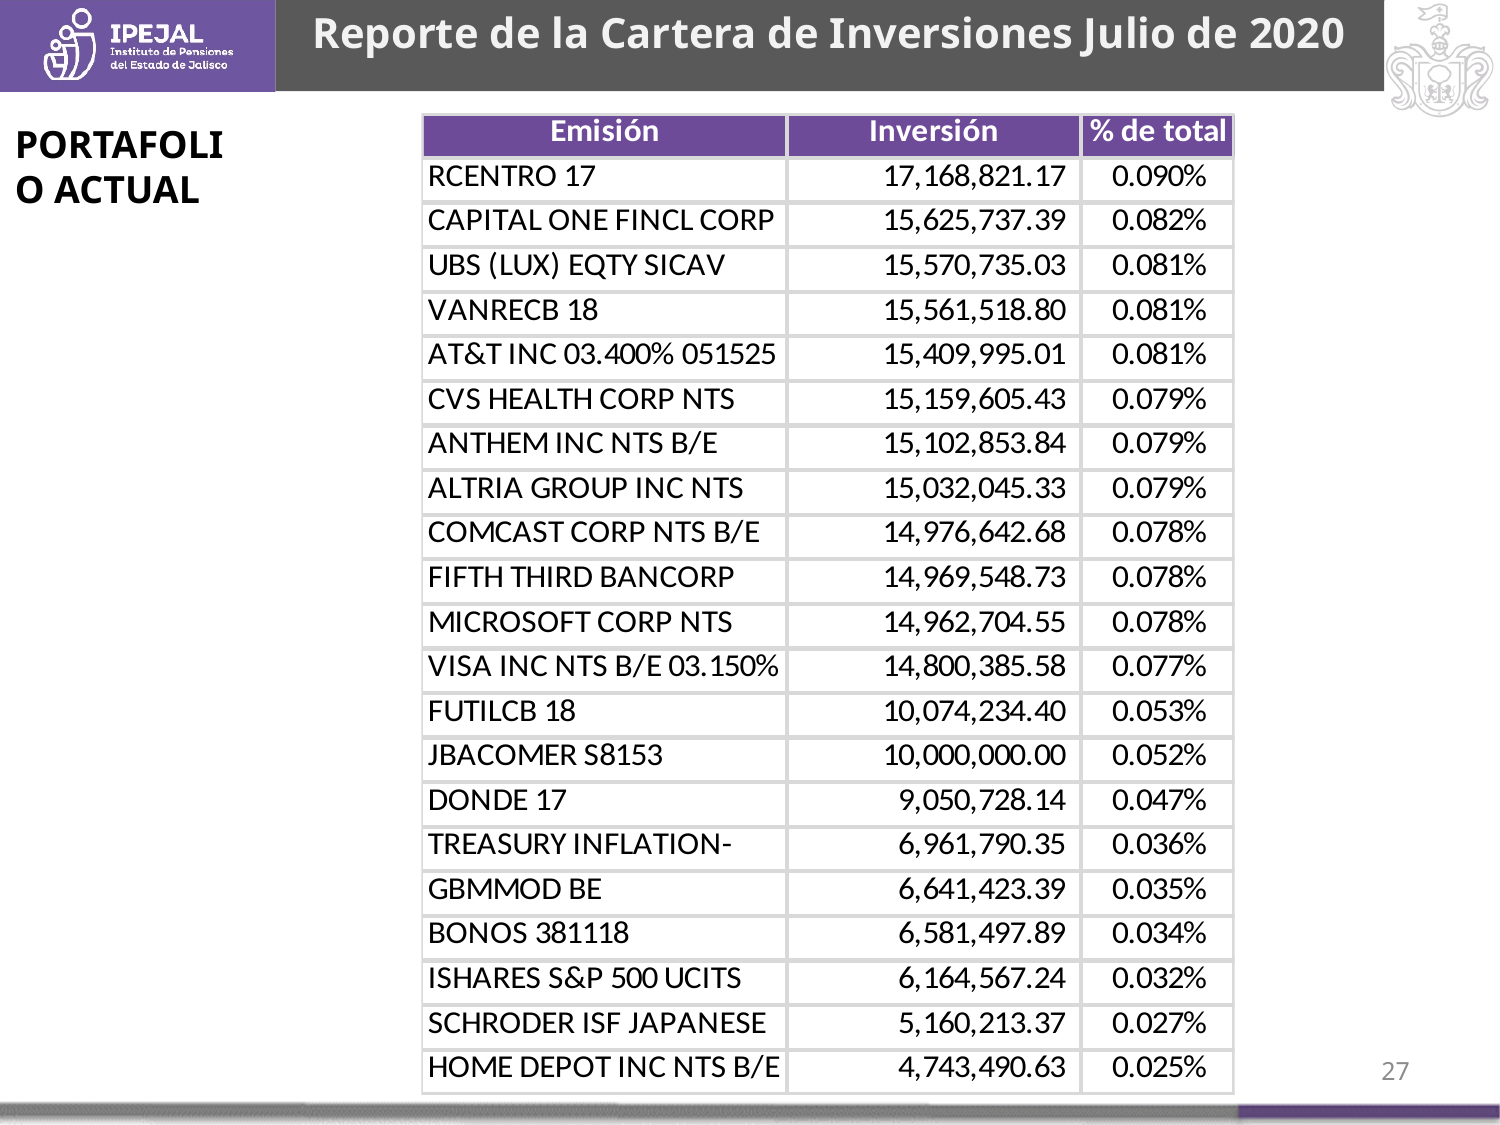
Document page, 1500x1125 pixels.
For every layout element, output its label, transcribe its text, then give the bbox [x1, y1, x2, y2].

picture [0, 113, 1500, 1125]
slide_number 26 [1074, 1042, 1425, 1103]
text_box PORTAFOLIO ACTUAL [0, 113, 254, 219]
picture [0, 0, 274, 92]
text_box Reporte de la Cartera de Inversiones Julio de 2020 [274, 0, 1384, 95]
